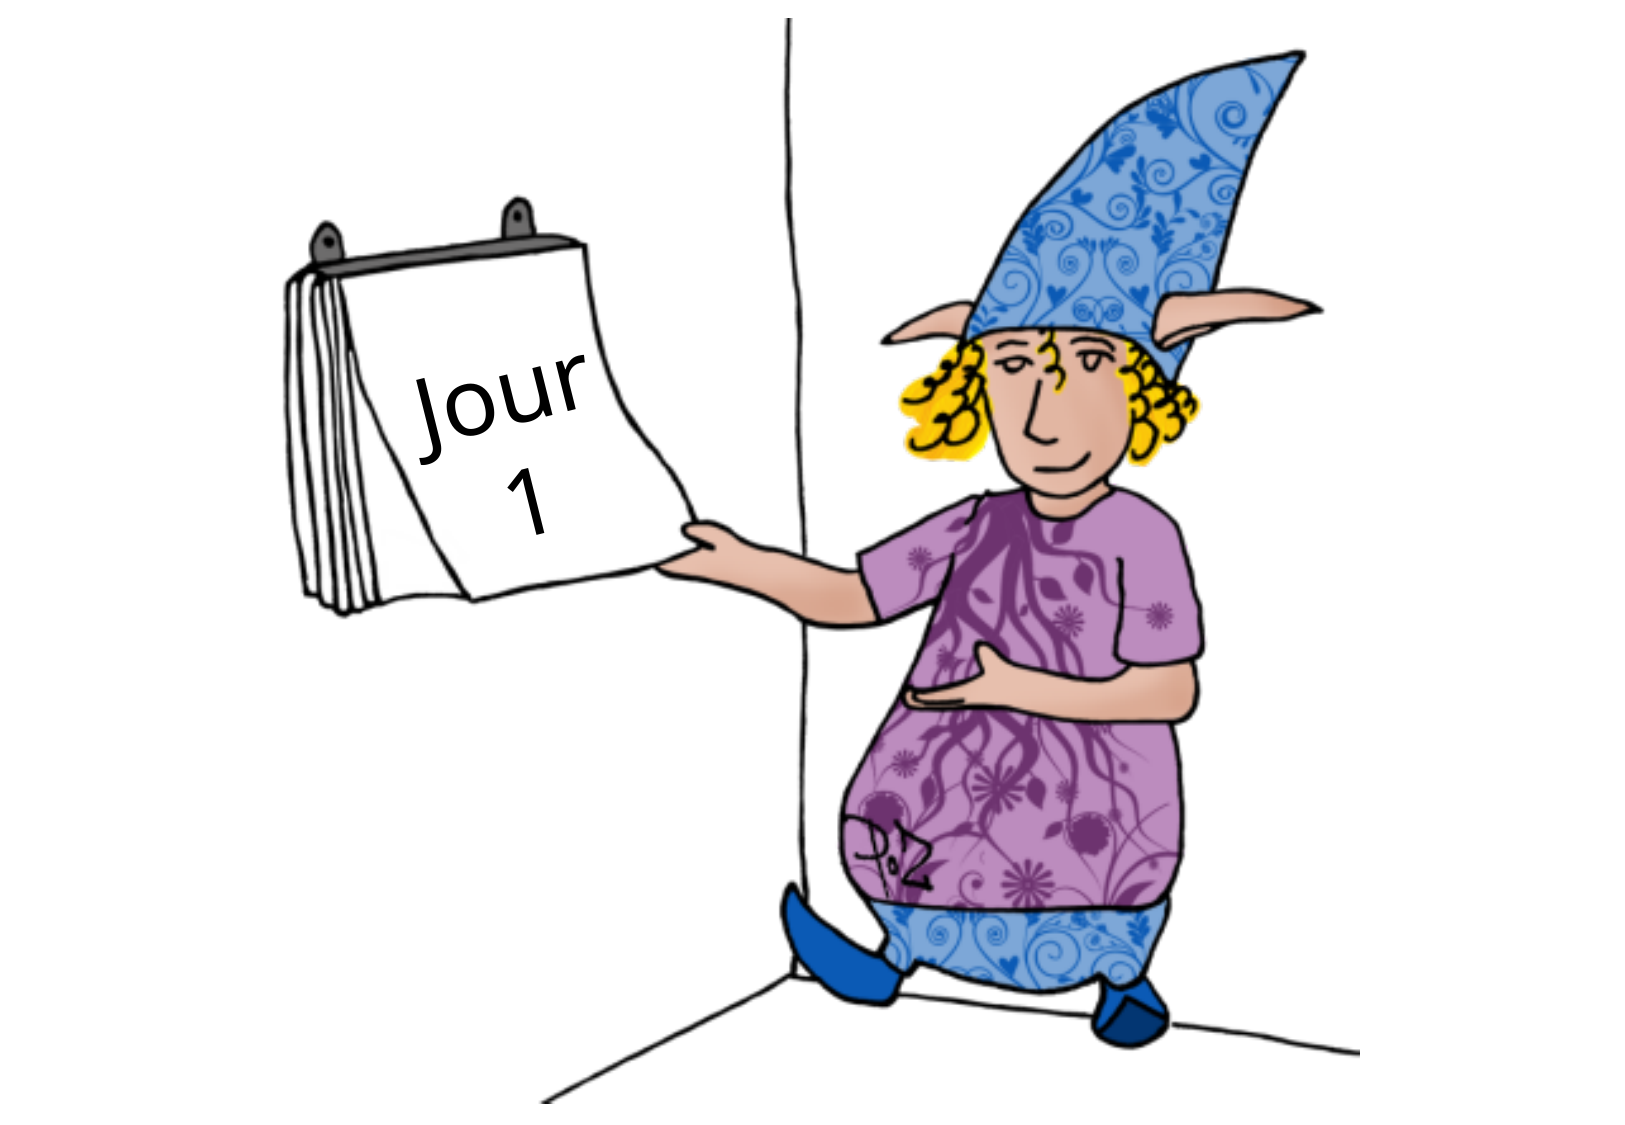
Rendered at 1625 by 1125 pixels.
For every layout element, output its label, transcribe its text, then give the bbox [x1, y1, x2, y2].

picture [264, 18, 1360, 1104]
text_box Jour 1 [339, 290, 693, 597]
